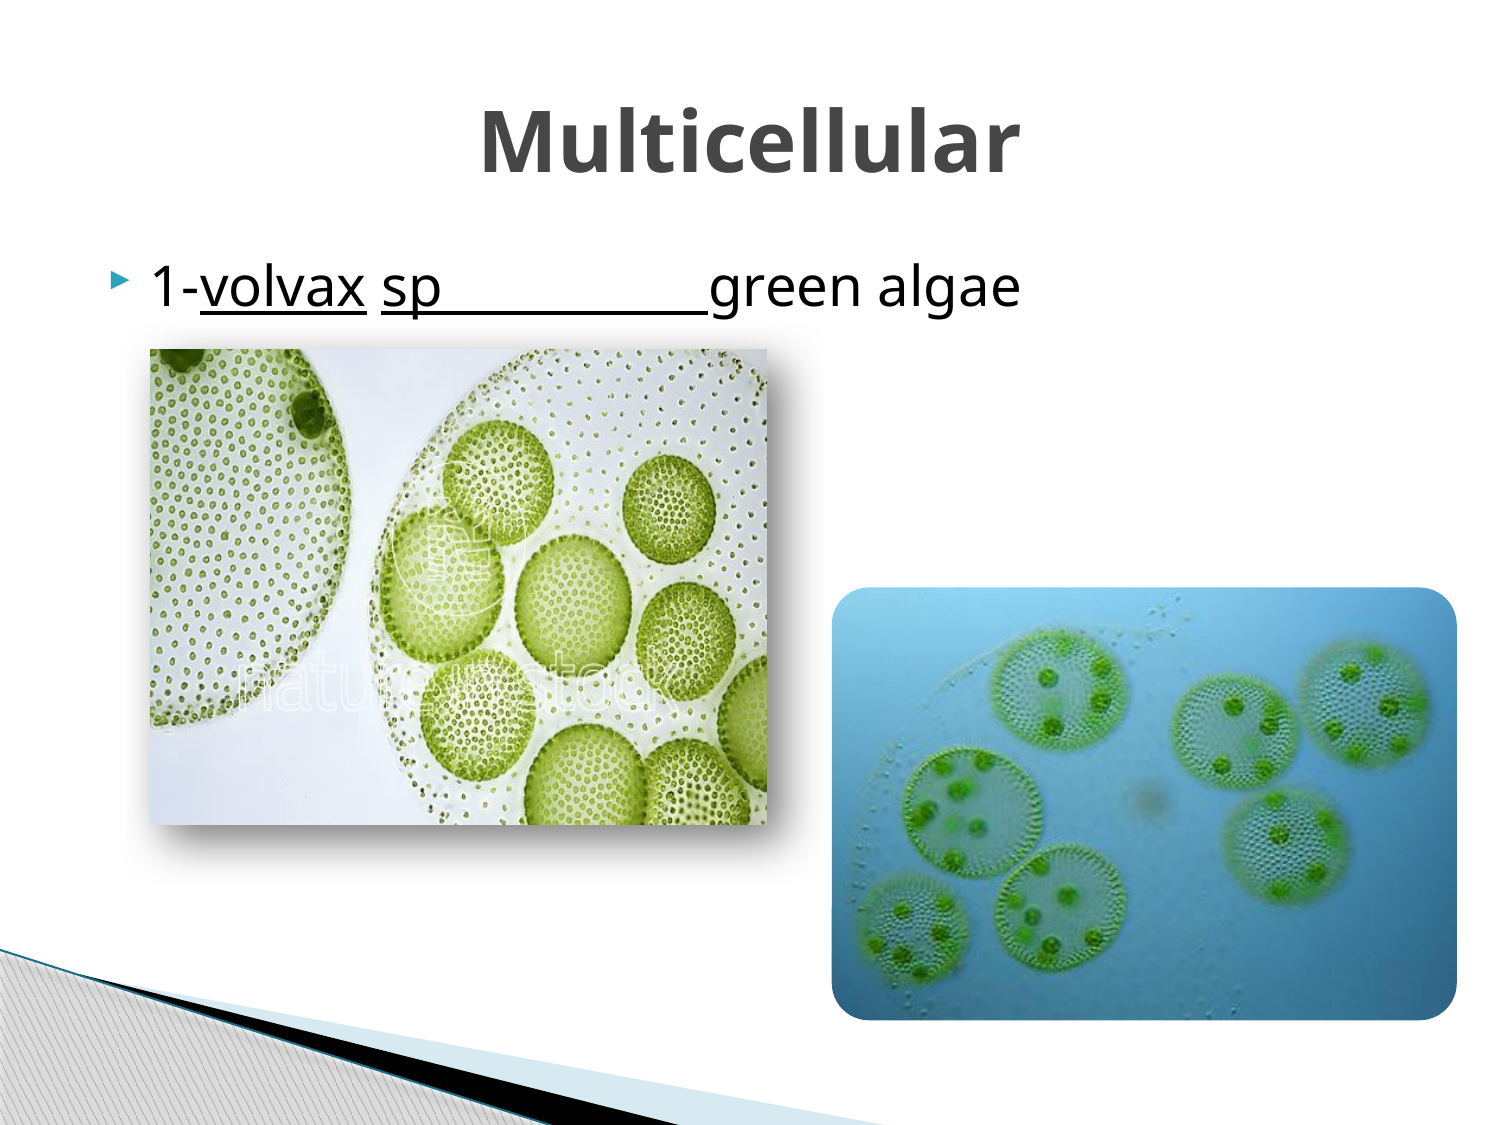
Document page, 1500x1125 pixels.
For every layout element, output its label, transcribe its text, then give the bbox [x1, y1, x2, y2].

picture [831, 587, 1457, 1021]
list 1-volvax sp green algae [75, 243, 1425, 986]
picture [149, 349, 768, 826]
title Multicellular [75, 45, 1425, 233]
